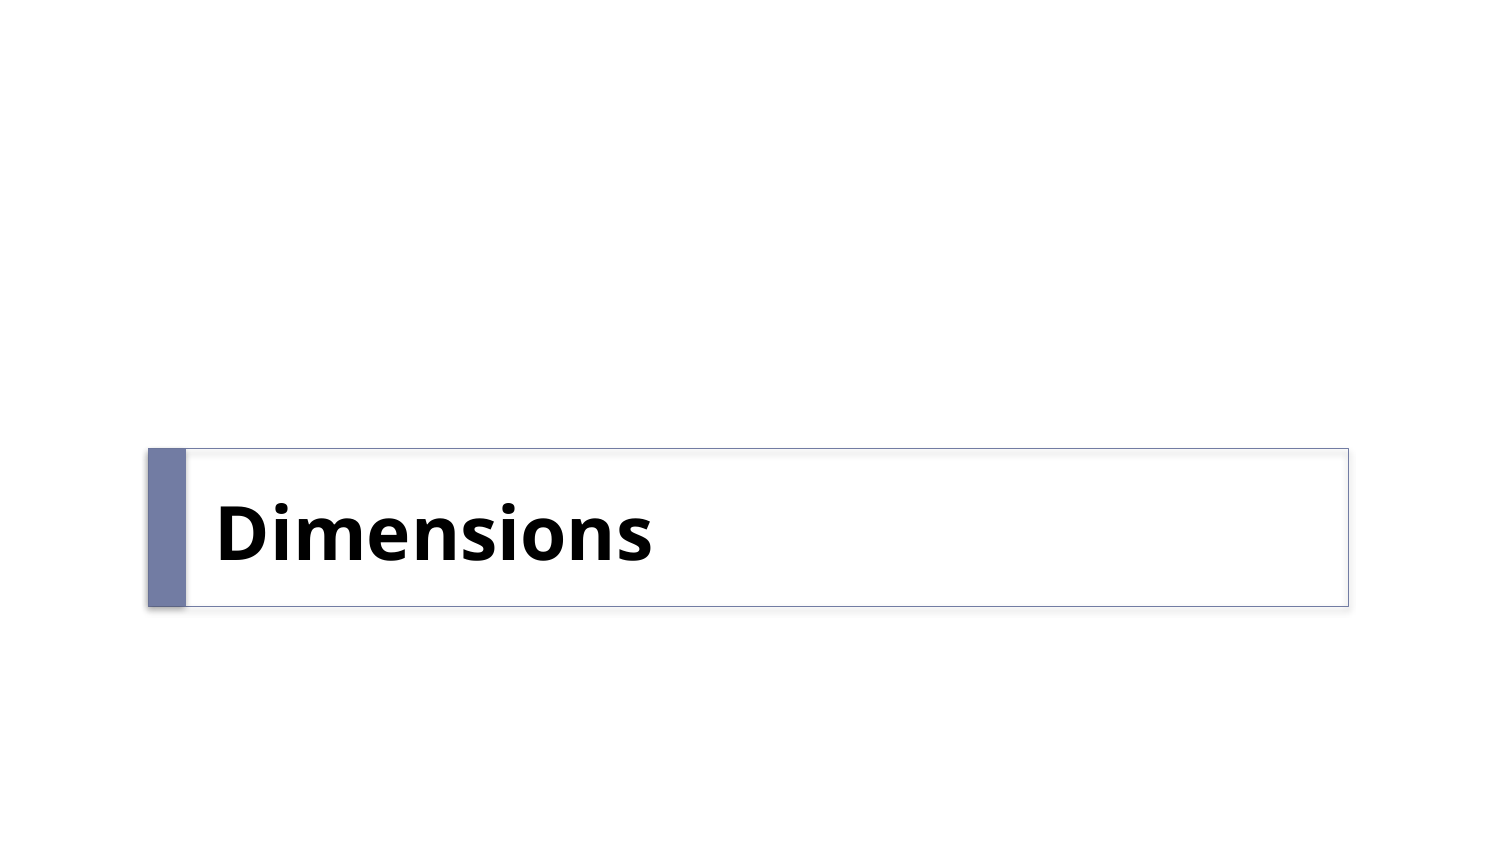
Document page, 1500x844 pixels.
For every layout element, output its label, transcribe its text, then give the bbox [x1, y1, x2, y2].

title Dimensions [200, 478, 1325, 600]
